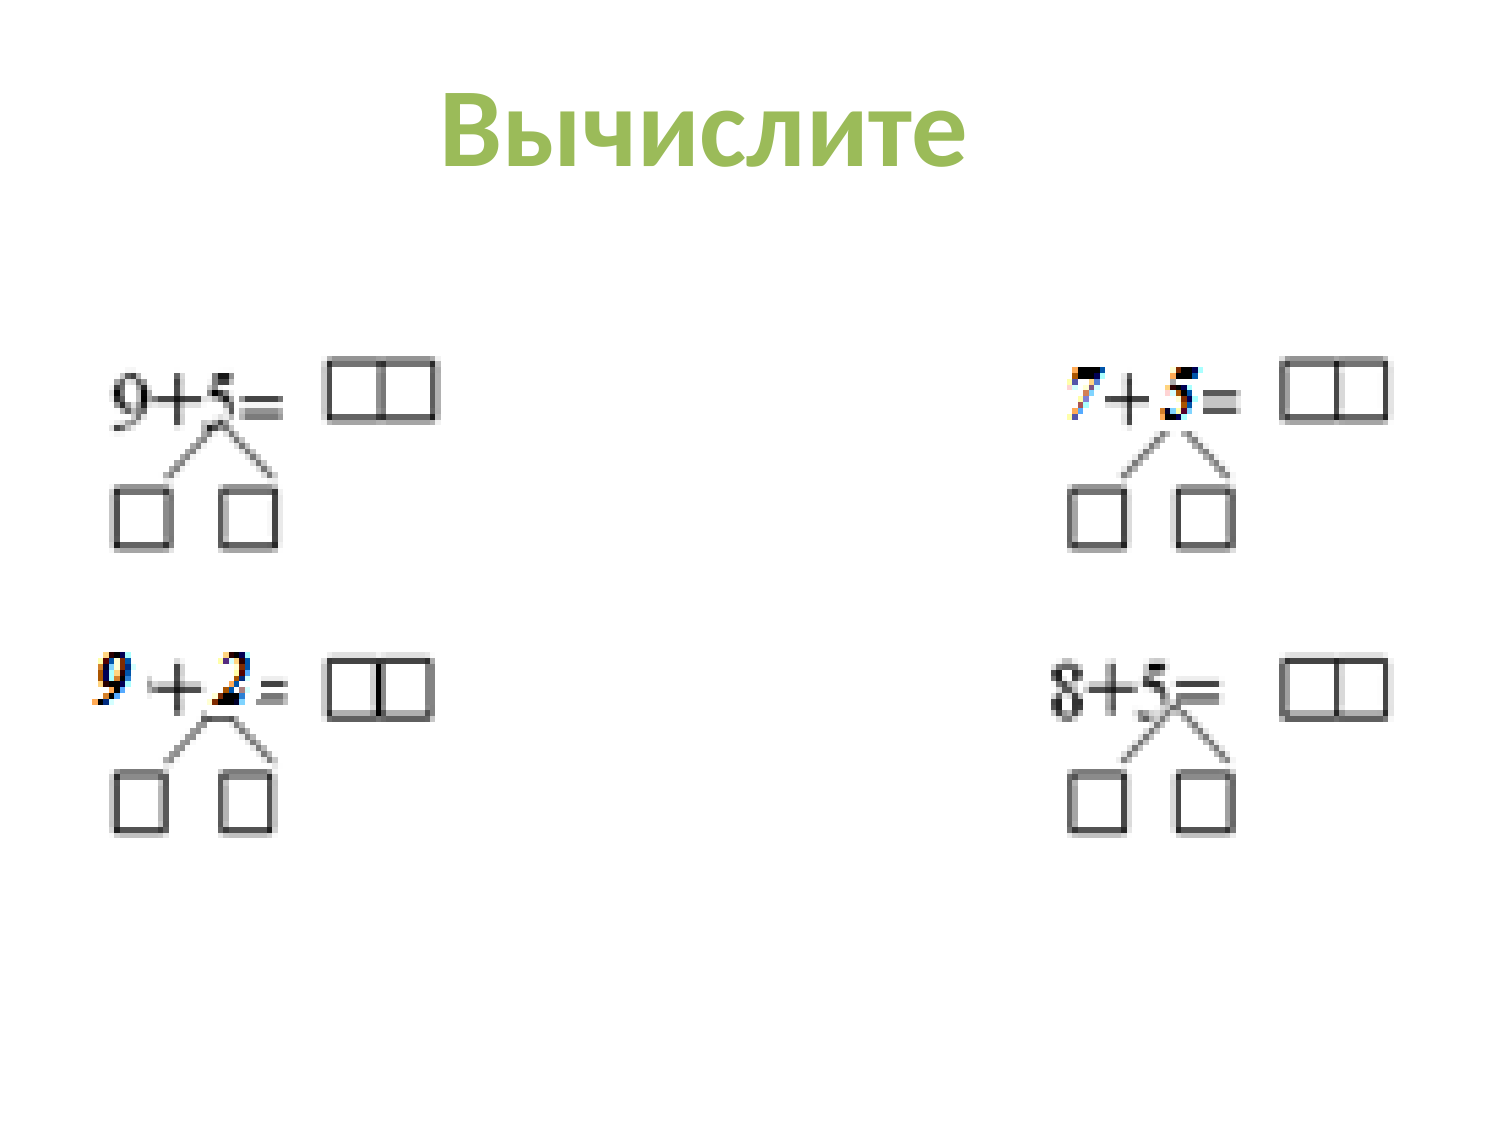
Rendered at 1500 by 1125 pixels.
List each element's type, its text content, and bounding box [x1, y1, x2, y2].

picture [81, 292, 1466, 868]
text_box Вычислите [424, 46, 984, 197]
